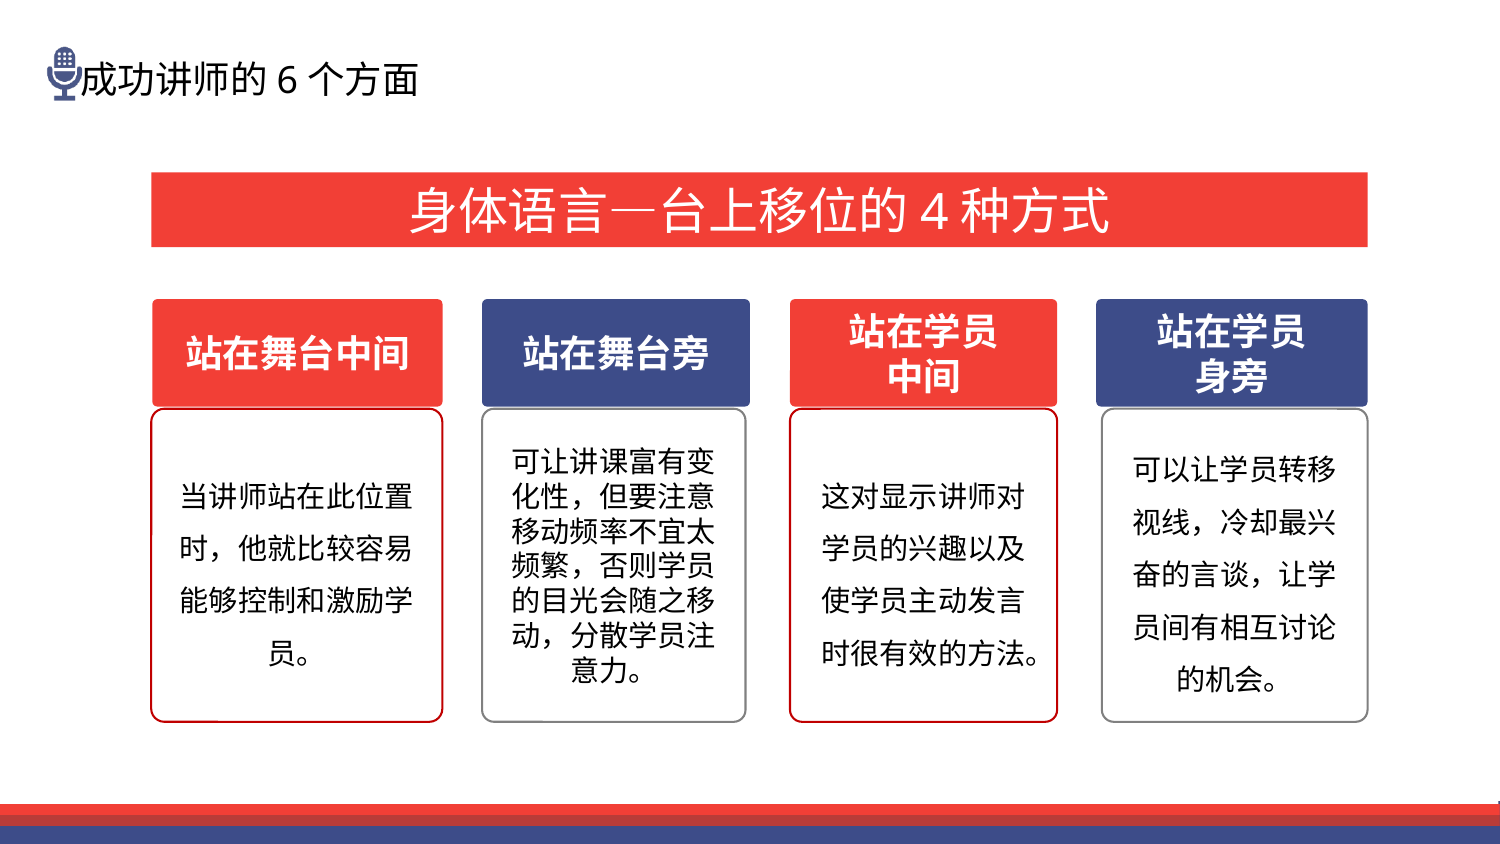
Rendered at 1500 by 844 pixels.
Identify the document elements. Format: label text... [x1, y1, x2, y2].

picture [0, 801, 1500, 844]
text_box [151, 299, 1368, 722]
text_box 身体语言—台上移位的4种方式 [151, 172, 1368, 248]
picture [44, 44, 87, 101]
